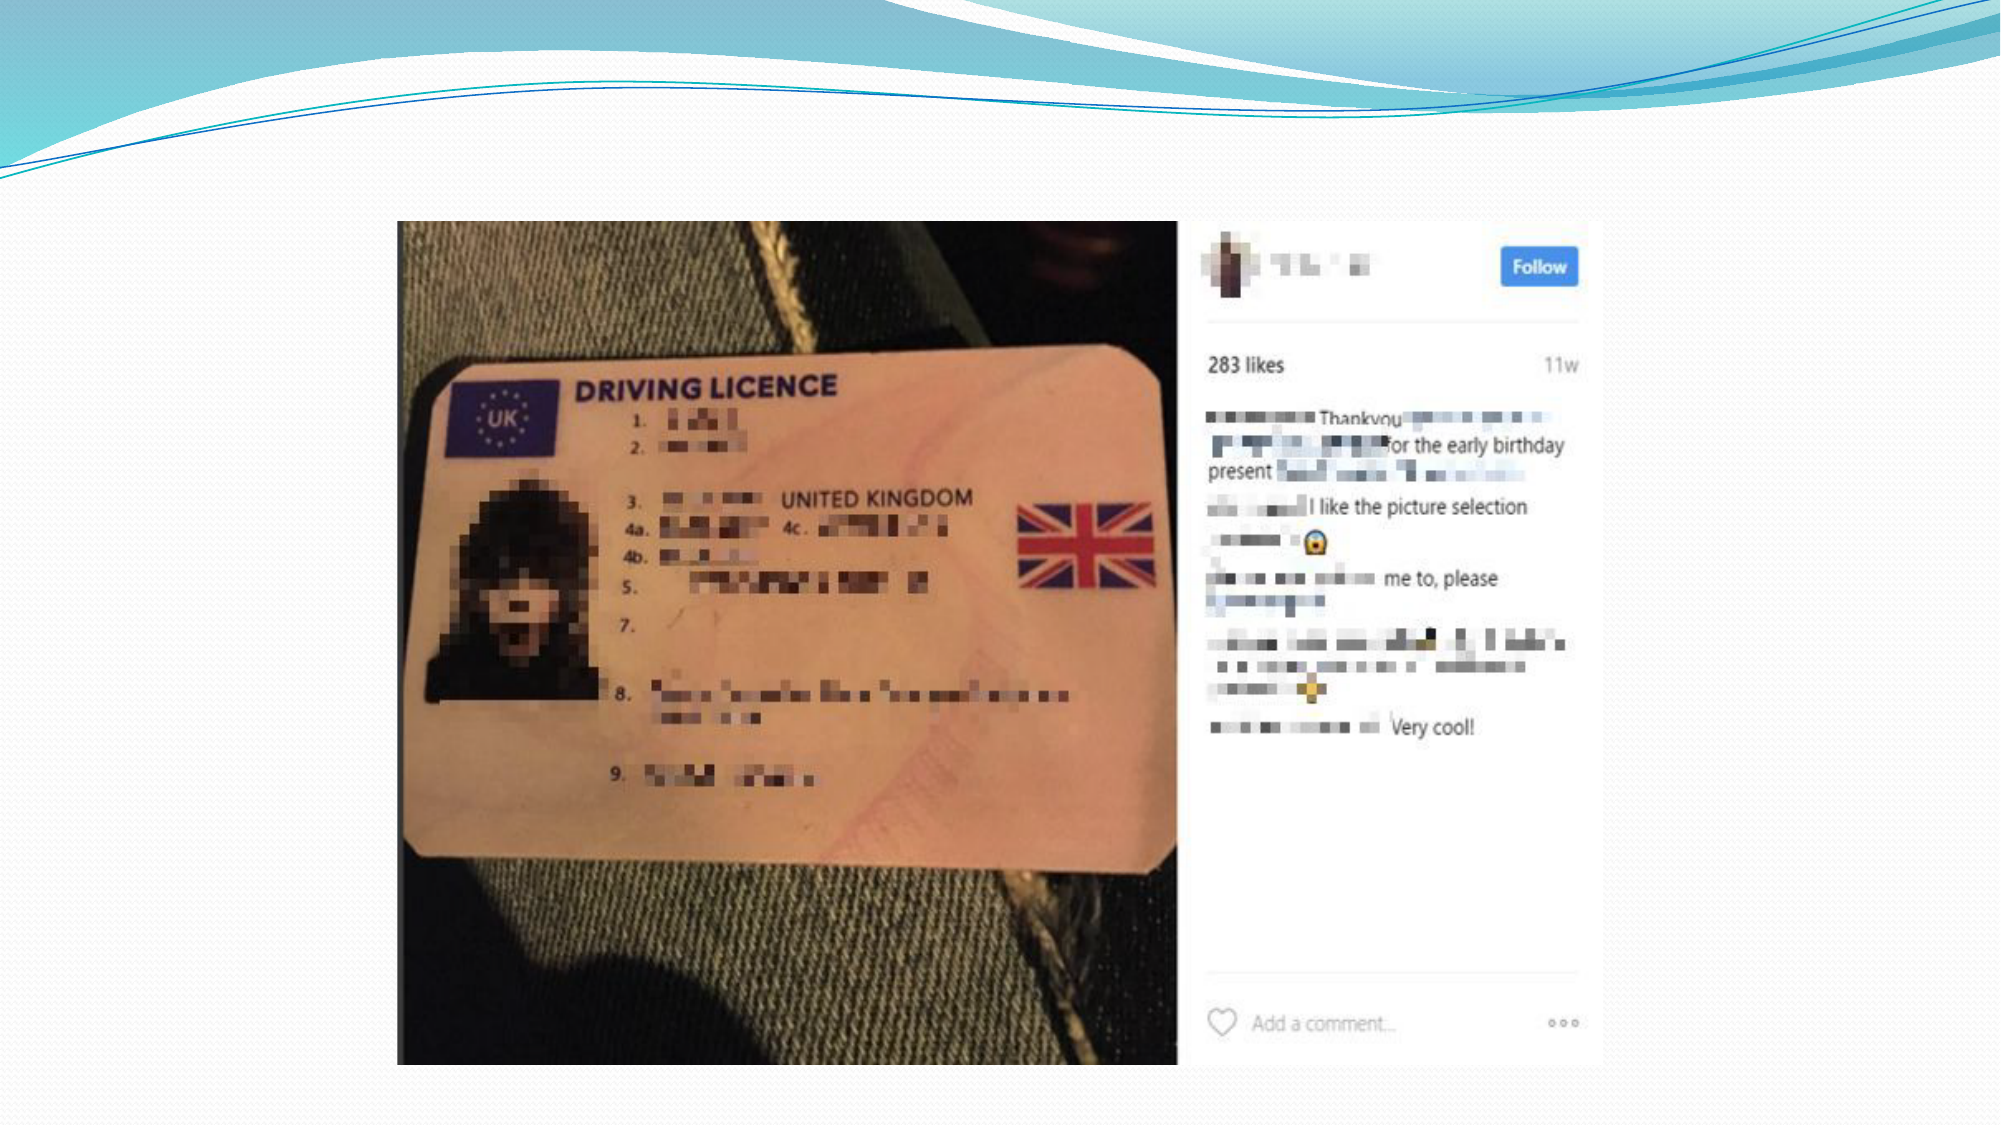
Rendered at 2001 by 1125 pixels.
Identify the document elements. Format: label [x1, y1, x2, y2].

picture [397, 221, 1604, 1065]
